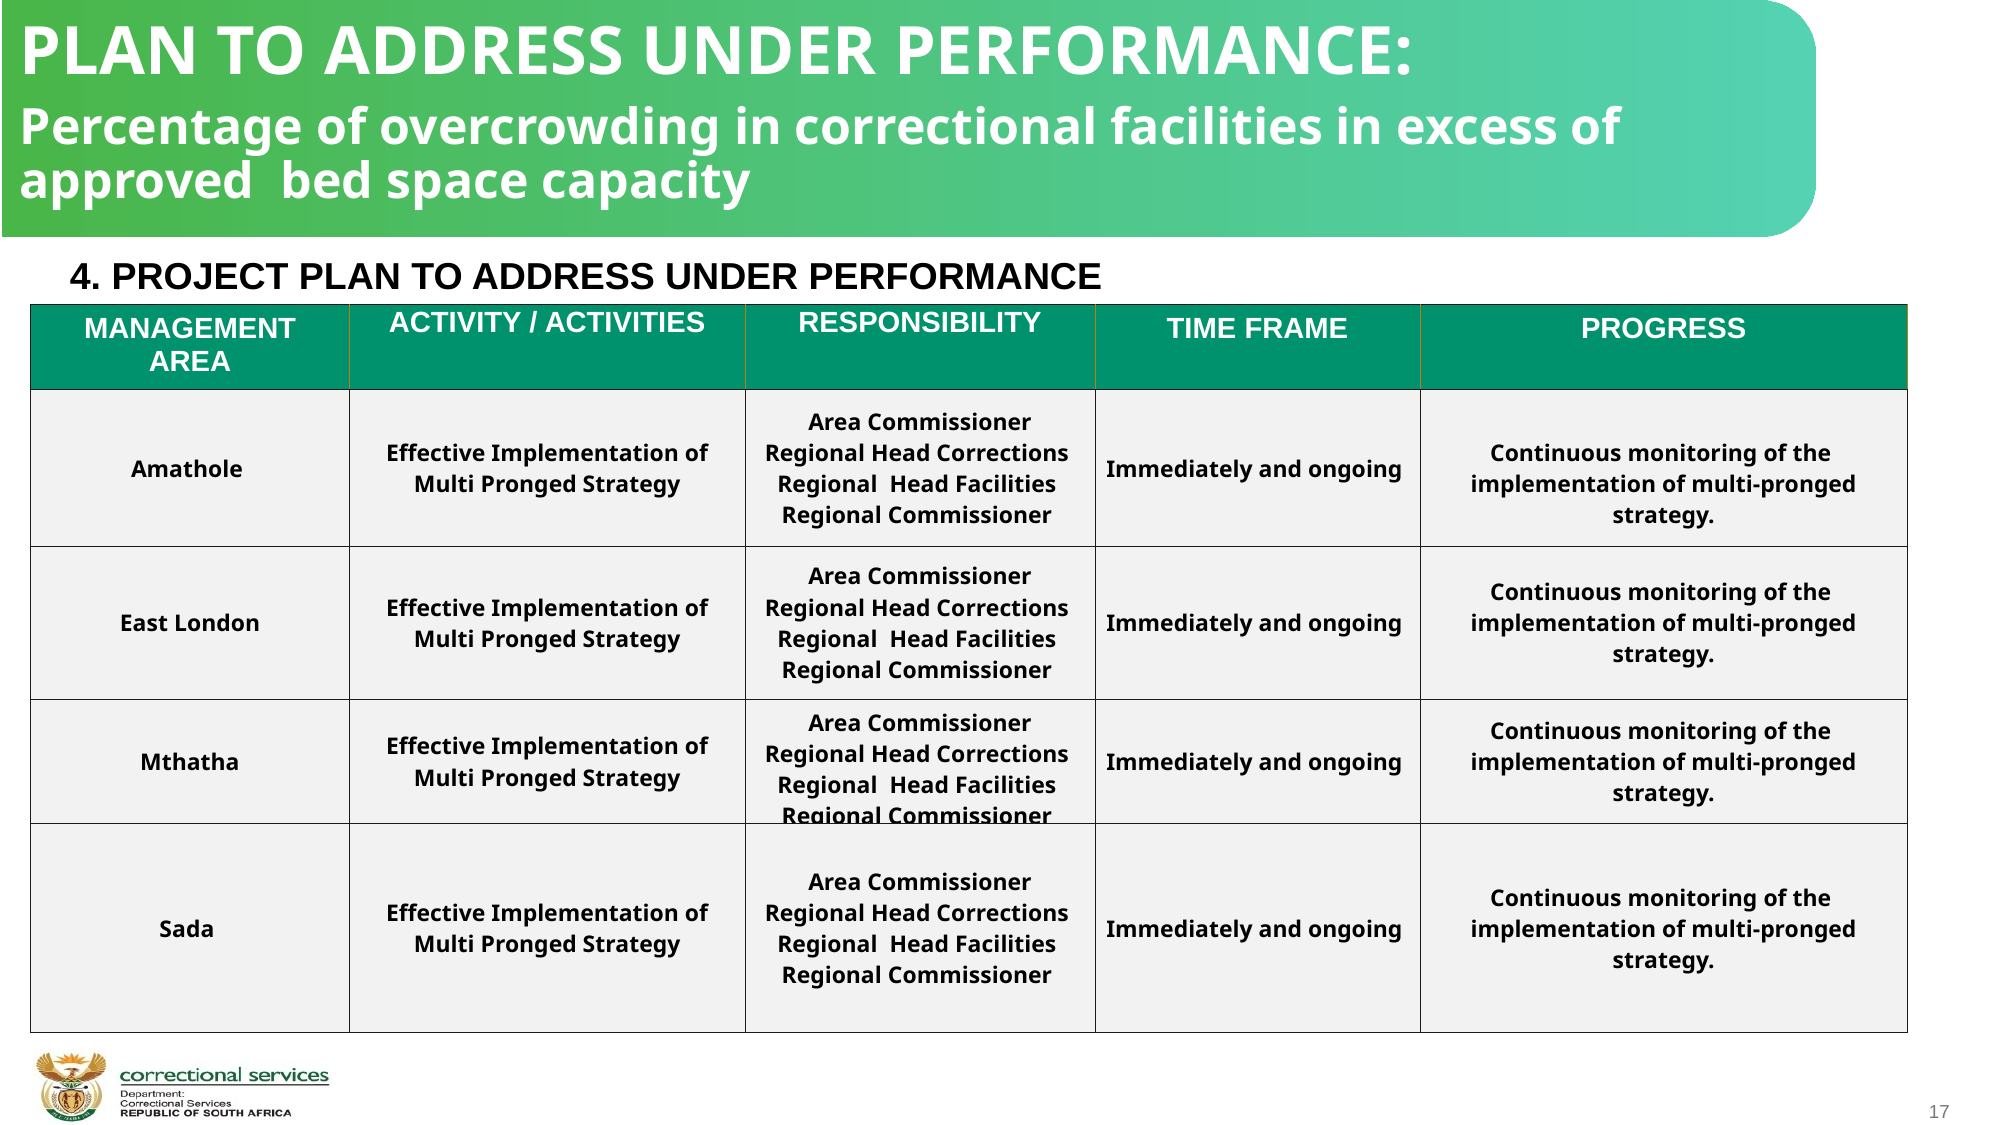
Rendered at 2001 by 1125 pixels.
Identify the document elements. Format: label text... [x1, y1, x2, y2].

table_cell Sada [31, 824, 349, 1032]
table_cell East London [31, 547, 349, 699]
table_cell Immediately and ongoing [1096, 700, 1420, 823]
table_header PROGRESS [1421, 305, 1907, 389]
picture [33, 1049, 332, 1123]
table_header TIME FRAME [1096, 305, 1420, 389]
table_cell Mthatha [31, 700, 349, 823]
table_cell Area Commissioner Regional Head Corrections Regional Head Facilities Regional Commissioner [746, 700, 1095, 823]
table_cell Effective Implementation of Multi Pronged Strategy [350, 547, 745, 699]
table_cell Continuous monitoring of the implementation of multi-pronged strategy. [1421, 390, 1907, 546]
table_cell Area Commissioner Regional Head Corrections Regional Head Facilities Regional Commissioner [746, 390, 1095, 546]
table_header RESPONSIBILITY [746, 305, 1095, 389]
table_cell Immediately and ongoing [1096, 547, 1420, 699]
table_cell Effective Implementation of Multi Pronged Strategy [350, 700, 745, 823]
table_cell Effective Implementation of Multi Pronged Strategy [350, 824, 745, 1032]
table_header ACTIVITY / ACTIVITIES [350, 305, 745, 389]
table_header MANAGEMENT AREA [31, 305, 349, 389]
table_cell Continuous monitoring of the implementation of multi-pronged strategy. [1421, 824, 1907, 1032]
table_cell Effective Implementation of Multi Pronged Strategy [350, 390, 745, 546]
text_box PLAN TO ADDRESS UNDER PERFORMANCE: Percentage of overcrowding in correctional facilities in excess of approved bed space capacity [4, 9, 1803, 96]
text_box 4. PROJECT PLAN TO ADDRESS UNDER PERFORMANCE [2, 244, 1503, 304]
table_cell Immediately and ongoing [1096, 824, 1420, 1032]
table_cell Continuous monitoring of the implementation of multi-pronged strategy. [1421, 547, 1907, 699]
text_box [2, 0, 1816, 237]
table_cell Area Commissioner Regional Head Corrections Regional Head Facilities Regional Commissioner [746, 547, 1095, 699]
table_cell Area Commissioner Regional Head Corrections Regional Head Facilities Regional Commissioner [746, 824, 1095, 1032]
table_cell Continuous monitoring of the implementation of multi-pronged strategy. [1421, 700, 1907, 823]
table_cell Immediately and ongoing [1096, 390, 1420, 546]
table_cell Amathole [31, 390, 349, 546]
